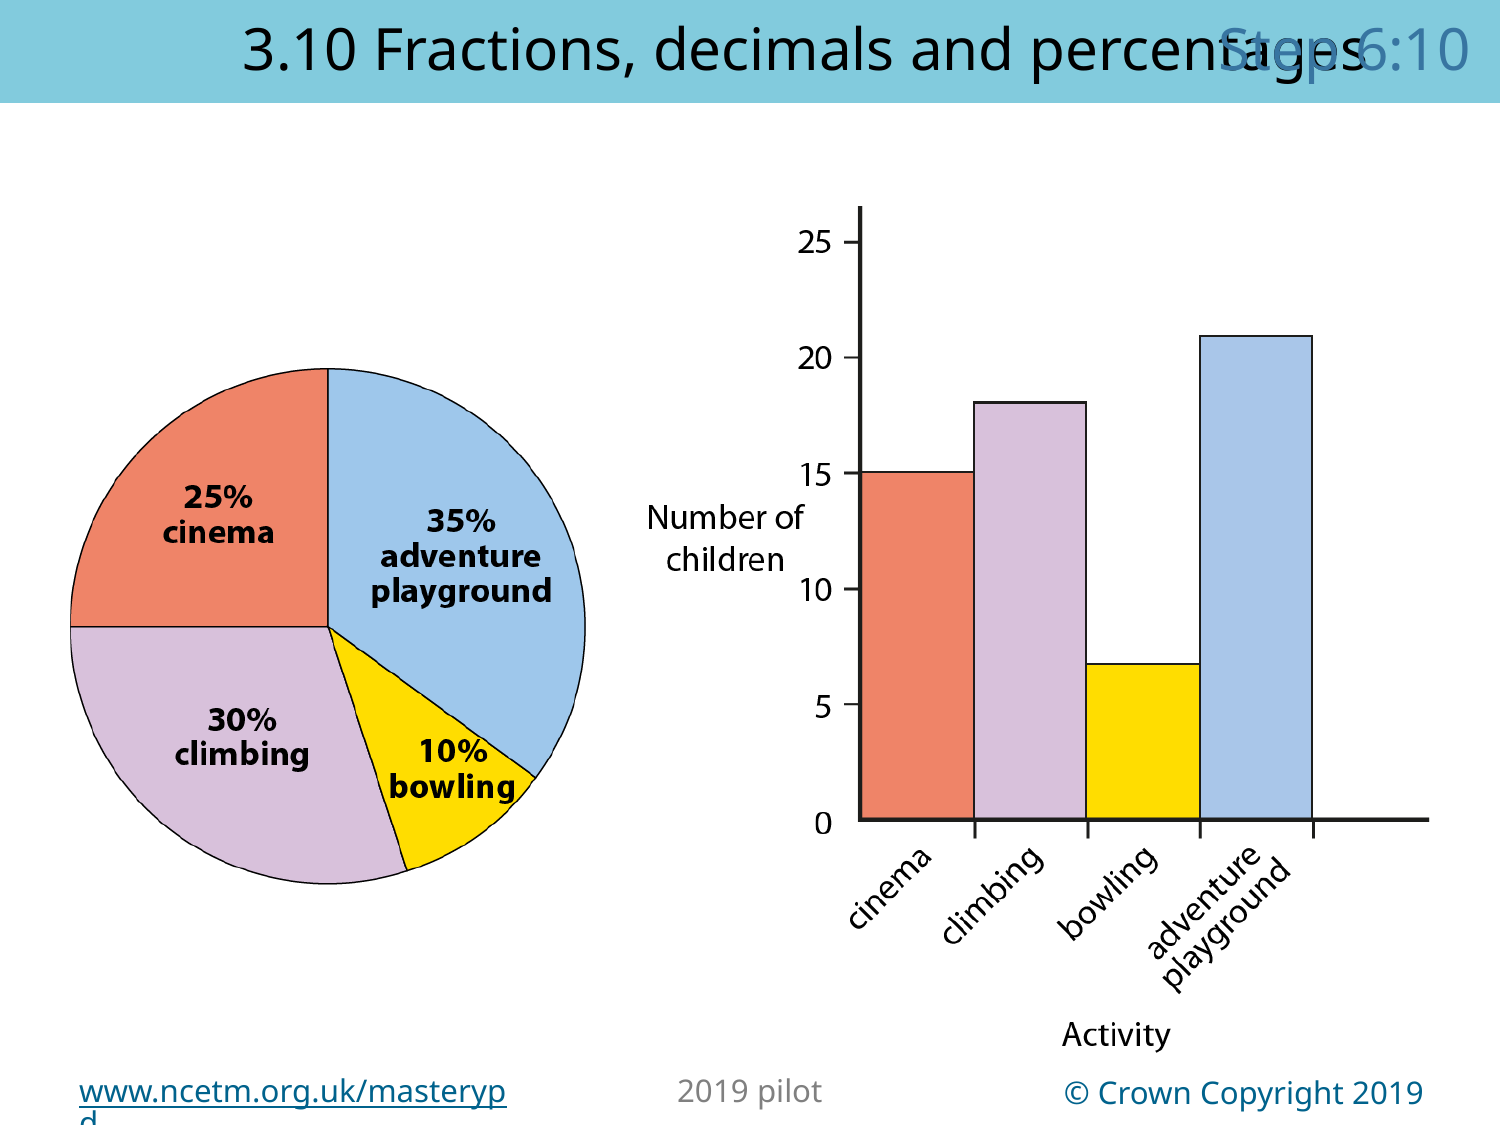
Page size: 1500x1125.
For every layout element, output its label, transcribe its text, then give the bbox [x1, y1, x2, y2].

picture [27, 206, 1430, 1072]
list Step 6:10 [0, 0, 1500, 104]
